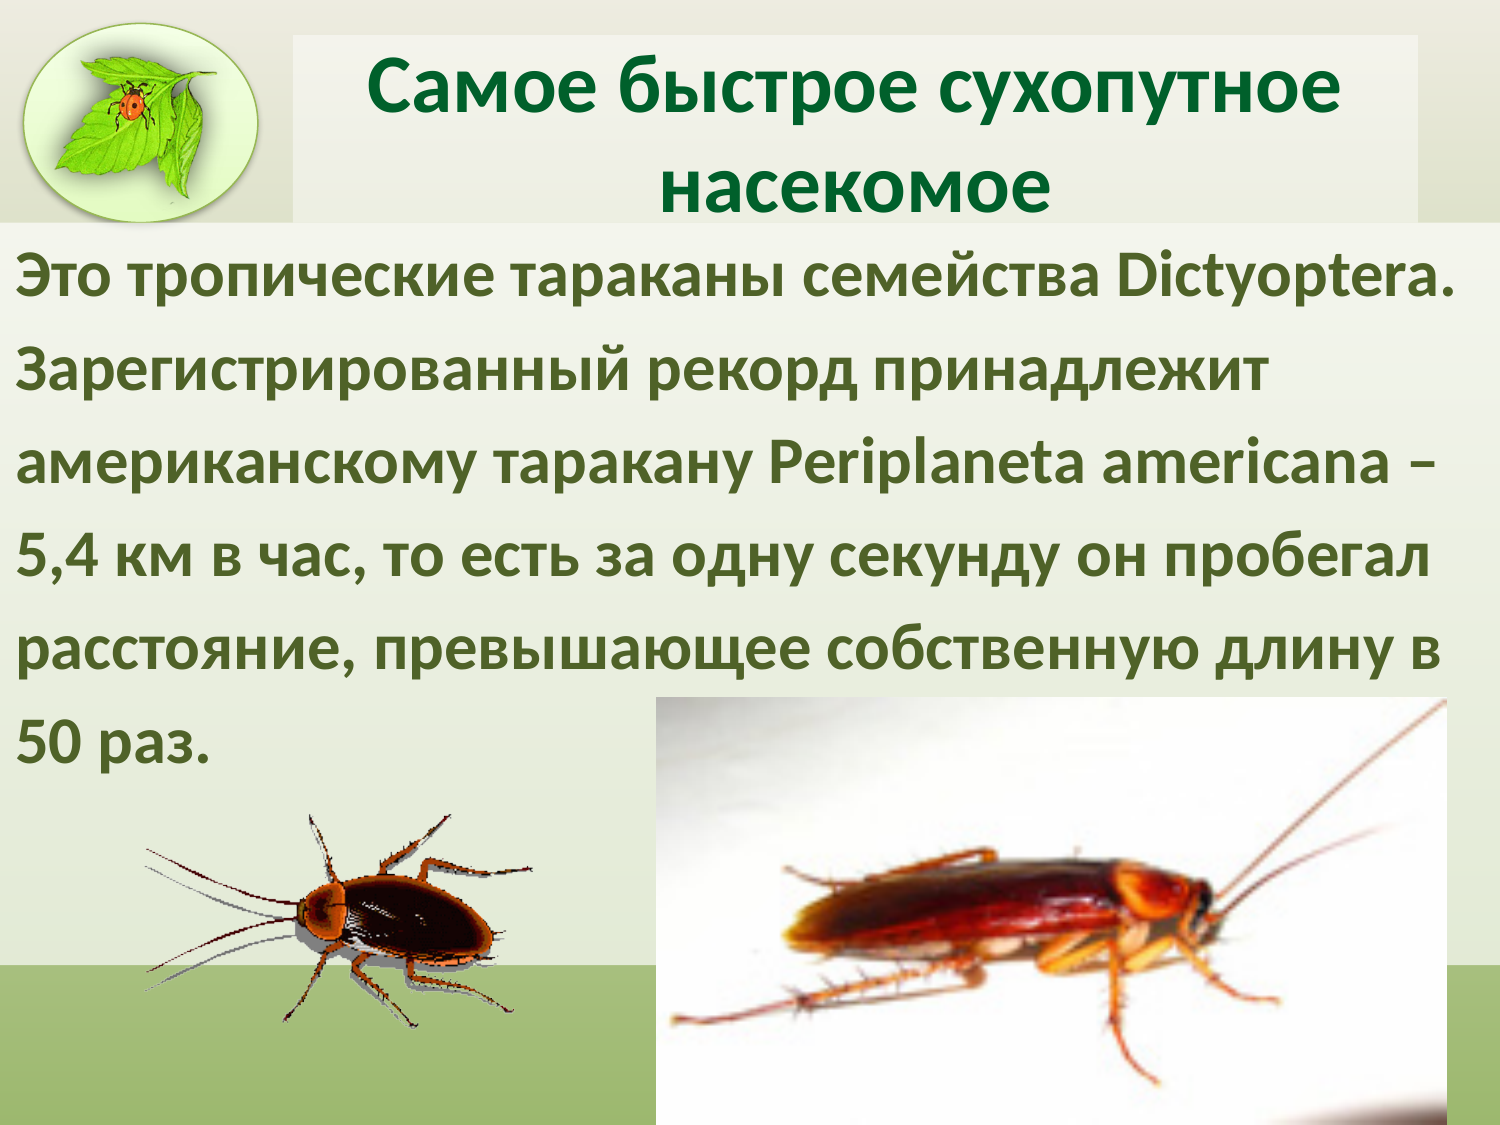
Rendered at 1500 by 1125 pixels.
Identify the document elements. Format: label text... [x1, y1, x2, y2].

picture [46, 35, 227, 211]
picture [140, 808, 538, 1031]
title Самое быстрое сухопутное насекомое [292, 35, 1418, 222]
picture [655, 697, 1448, 1125]
list Это тропические тараканы семейства Dictyoptera. Зарегистрированный рекорд принадлежит американскому таракану Periplaneta americana – 5,4 км в час, то есть за одну секунду он пробегал расстояние, превышающее собственную длину в 50 раз. [0, 222, 1500, 966]
